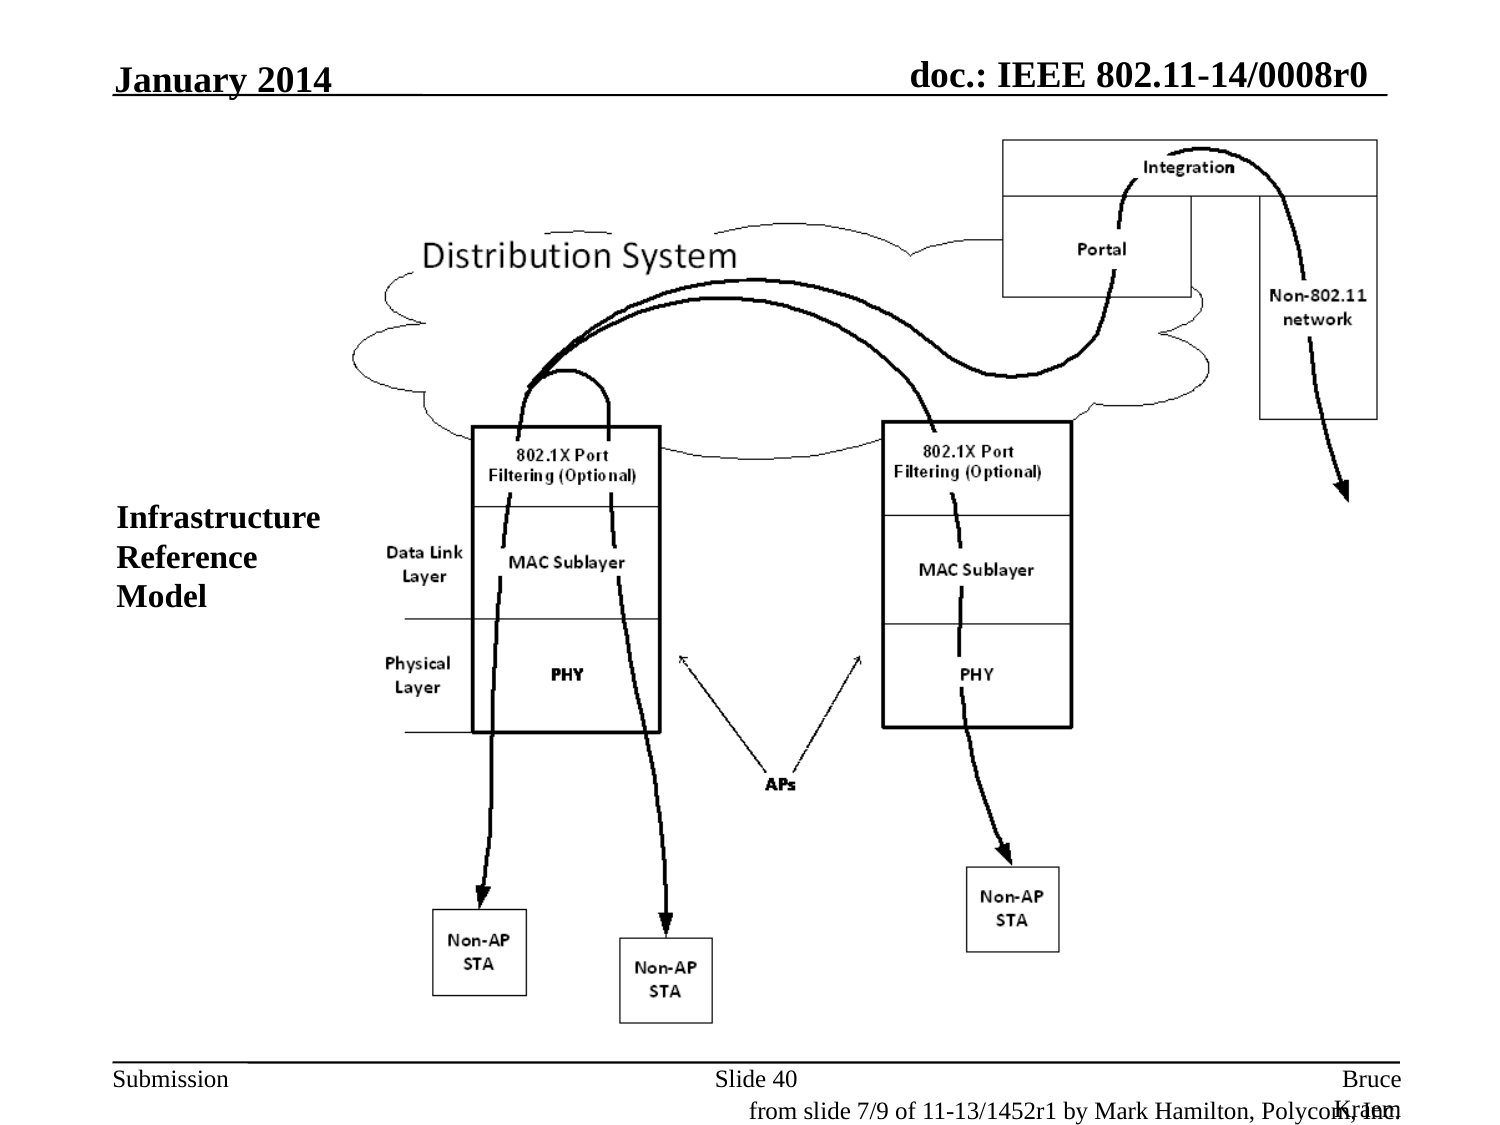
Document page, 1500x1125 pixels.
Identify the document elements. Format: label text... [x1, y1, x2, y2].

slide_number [114, 54, 374, 100]
slide_number Slide 40 [712, 1062, 800, 1087]
footer Bruce Kraemer, Marvell [1325, 1062, 1402, 1087]
text_box Infrastructure Reference Model [101, 487, 336, 622]
picture [349, 137, 1379, 1026]
text_box from slide 7/9 of 11-13/1452r1 by Mark Hamilton, Polycom, Inc. [343, 1087, 1417, 1125]
